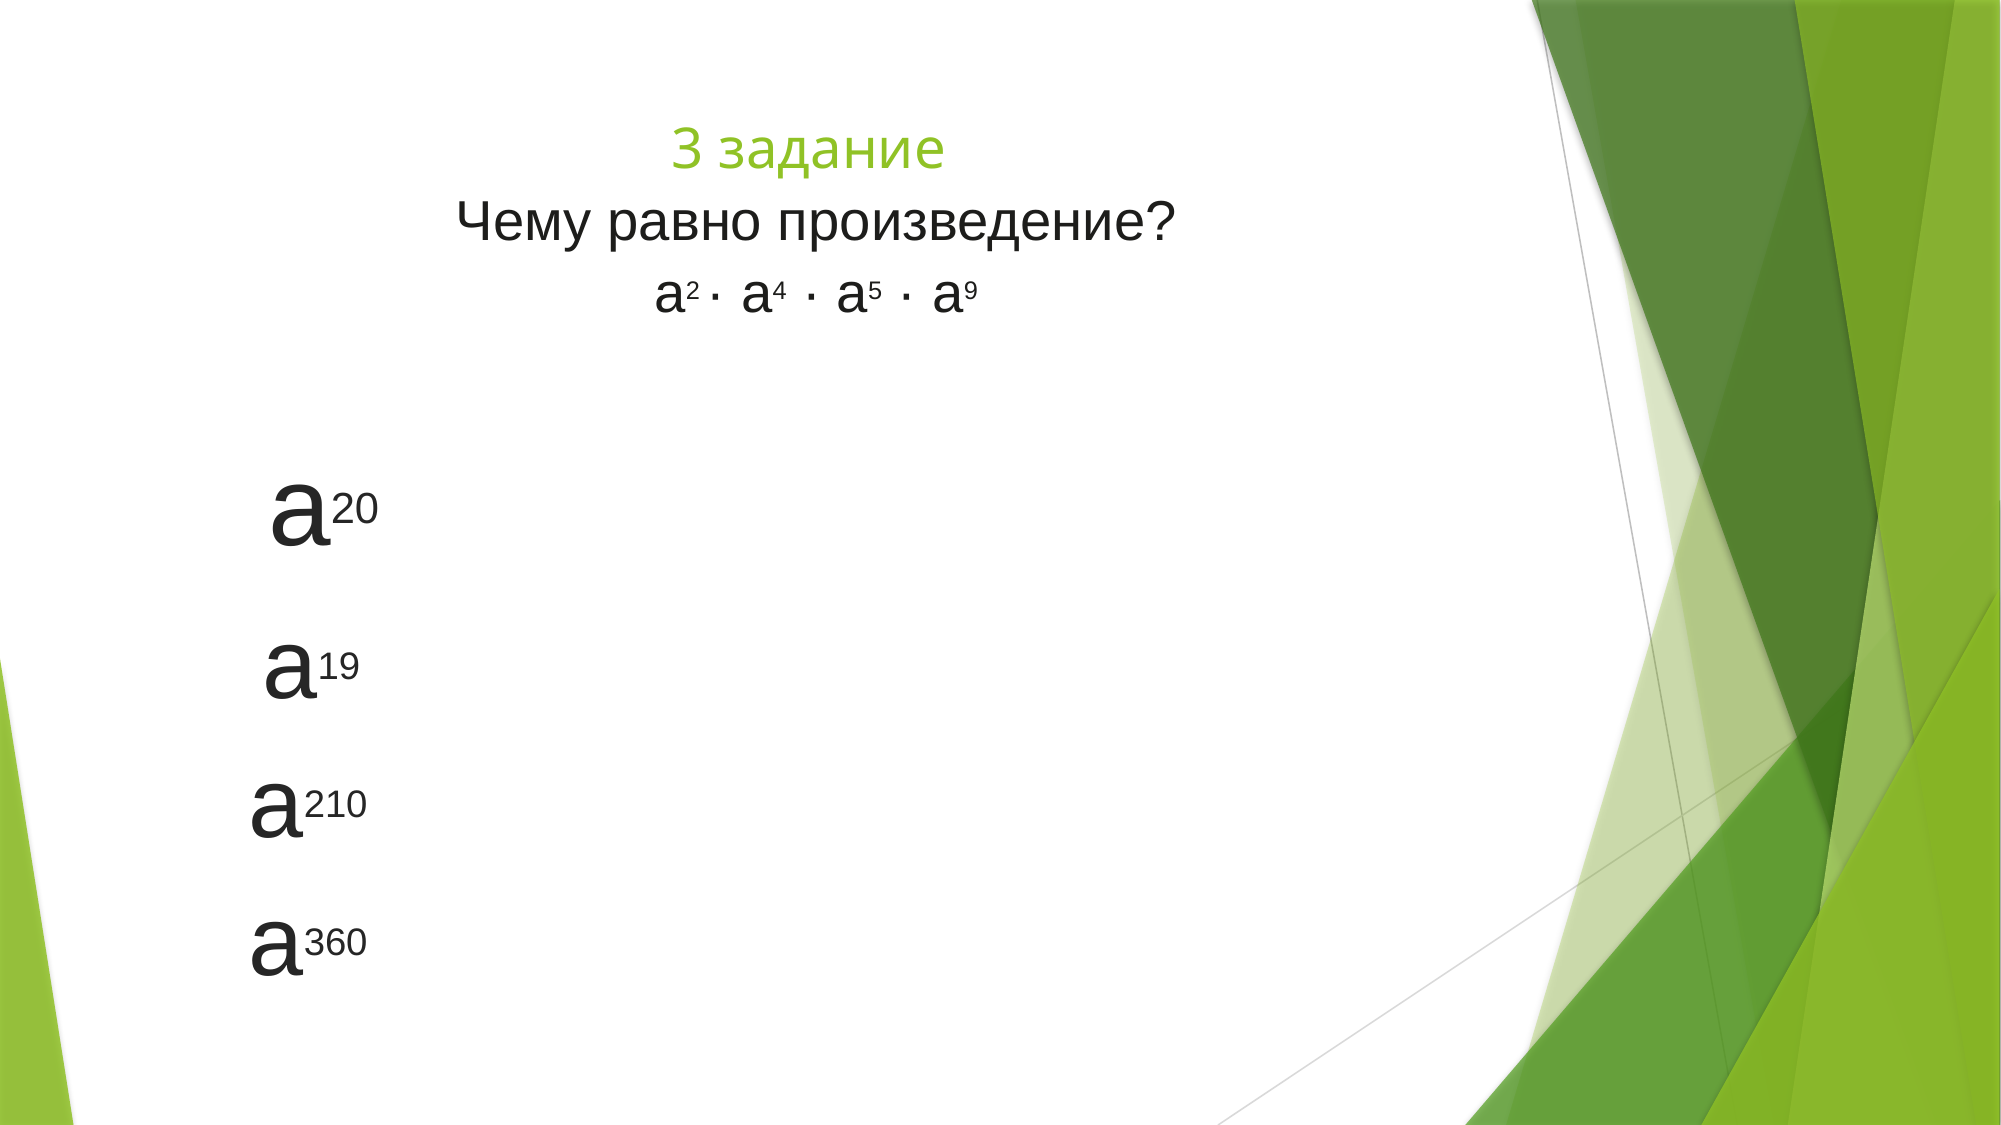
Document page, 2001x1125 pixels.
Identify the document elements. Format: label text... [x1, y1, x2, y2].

text_box a19 a210 a360 [233, 584, 832, 1007]
title 3 задание Чему равно произведение? a2 · a4 · a5 · a9 [111, 99, 1522, 369]
text_box a20 [233, 415, 1644, 619]
